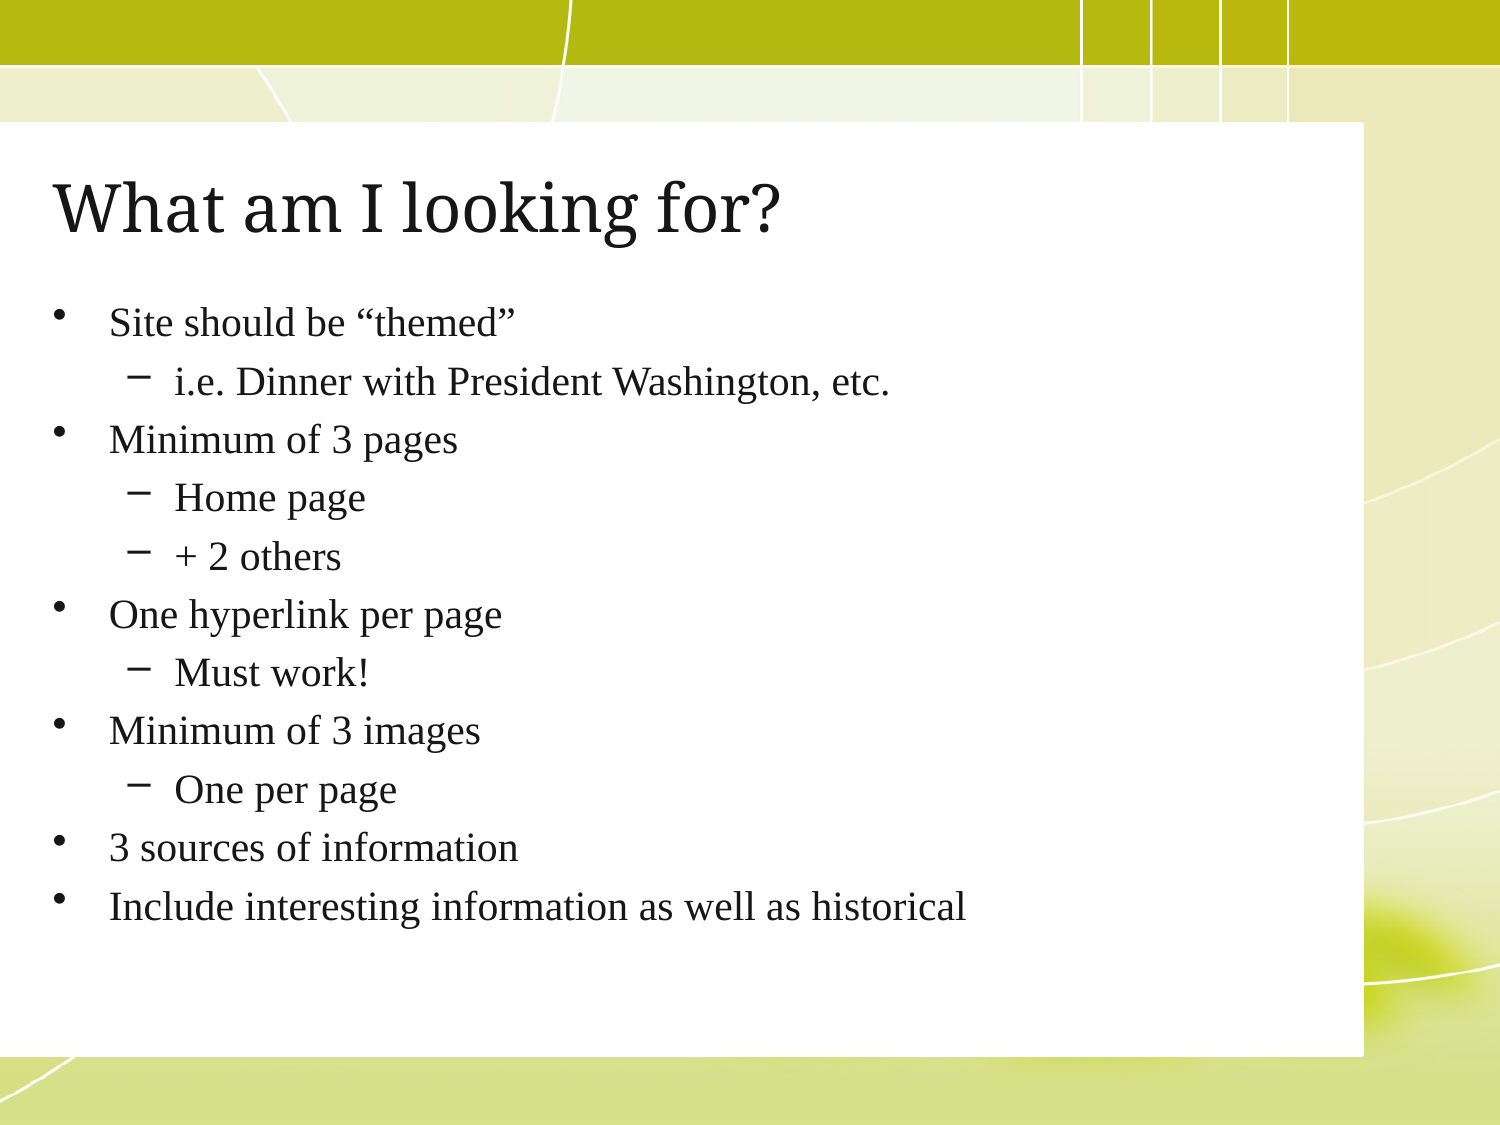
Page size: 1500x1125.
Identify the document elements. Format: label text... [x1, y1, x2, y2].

list Site should be “themed” i.e. Dinner with President Washington, etc. Minimum of 3 pages Home page + 2 others One hyperlink per page Must work! Minimum of 3 images One per page 3 sources of information Include interesting information as well as historical [37, 287, 1288, 963]
title What am I looking for? [37, 137, 1288, 276]
picture [0, 0, 1500, 1125]
